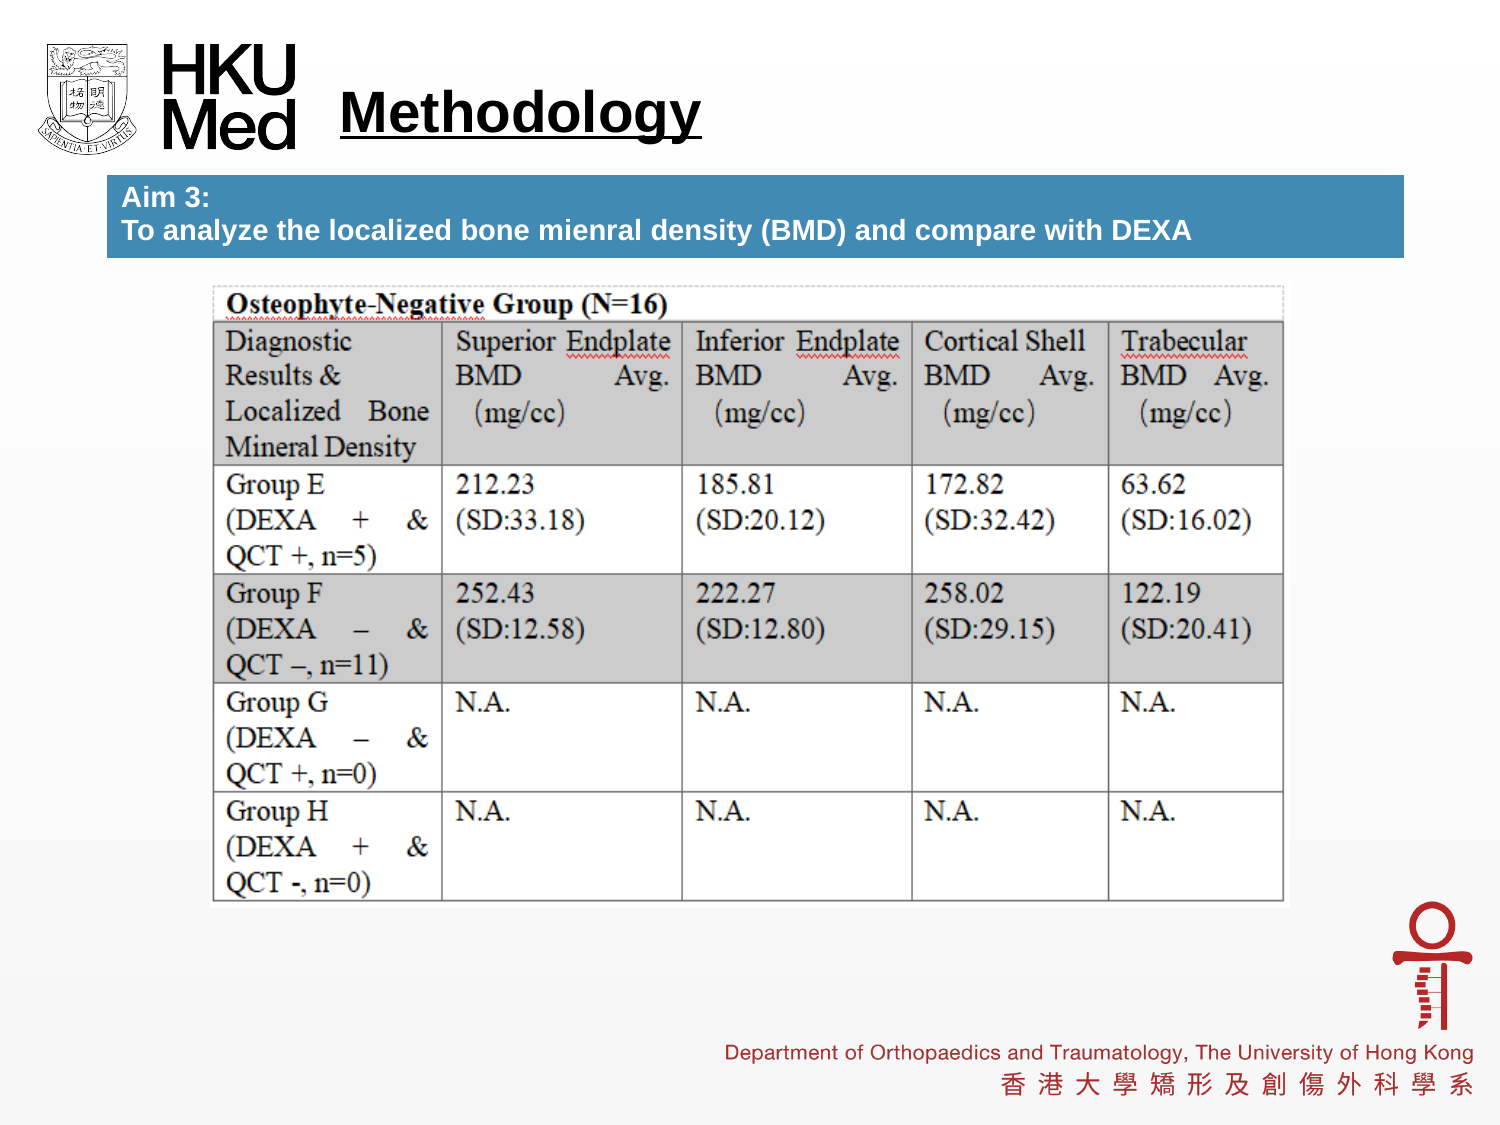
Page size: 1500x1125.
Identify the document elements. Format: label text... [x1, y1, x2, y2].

text_box Methodology [324, 66, 1365, 152]
table_header Aim 3: To analyze the localized bone mienral density (BMD) and compare with DEXA [107, 175, 1404, 258]
picture [38, 44, 295, 155]
picture [0, 281, 1500, 1125]
